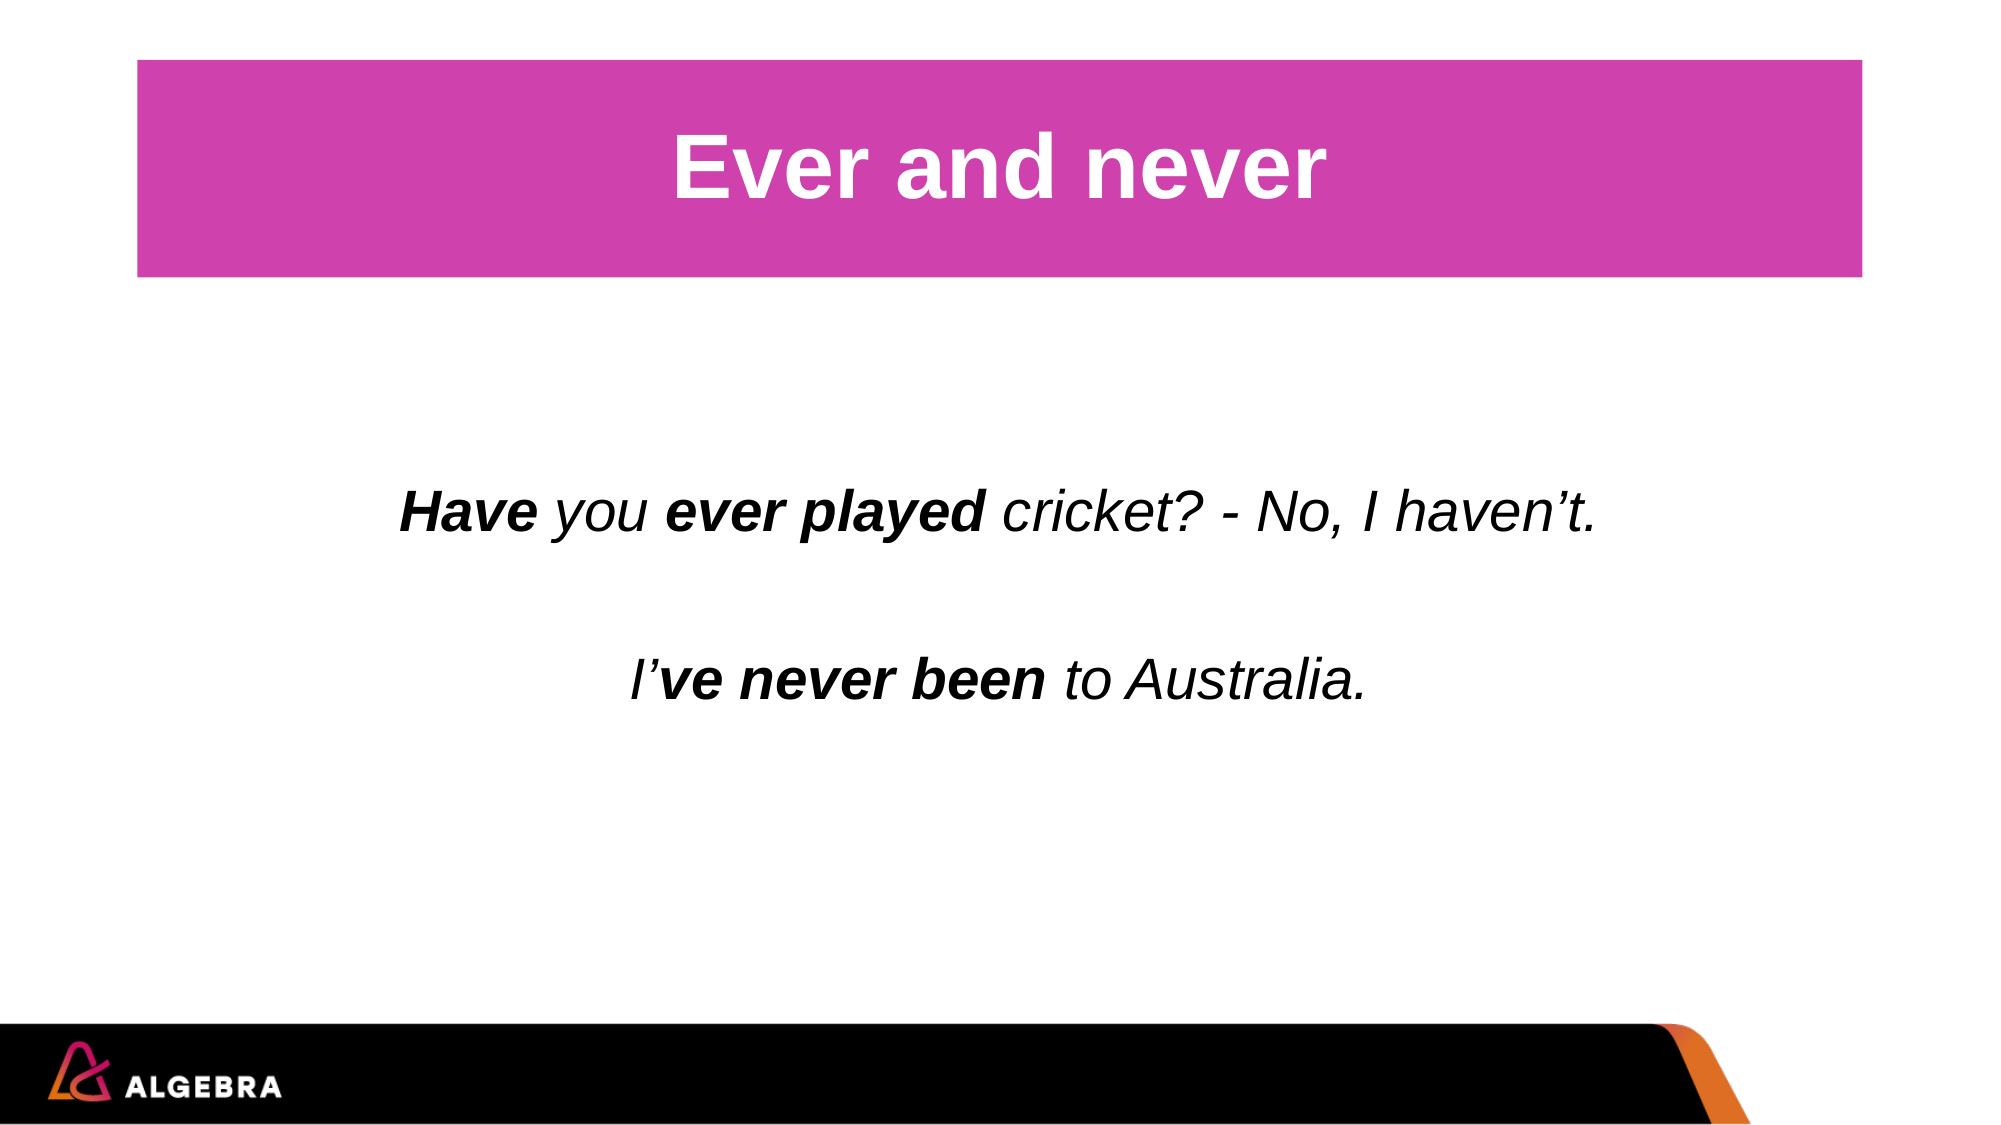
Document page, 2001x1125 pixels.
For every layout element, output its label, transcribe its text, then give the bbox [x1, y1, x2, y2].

picture [0, 1023, 1958, 1125]
list Have you ever played cricket? - No, I haven’t. I’ve never been to Australia. [137, 299, 1863, 1014]
title Ever and never [137, 59, 1863, 278]
